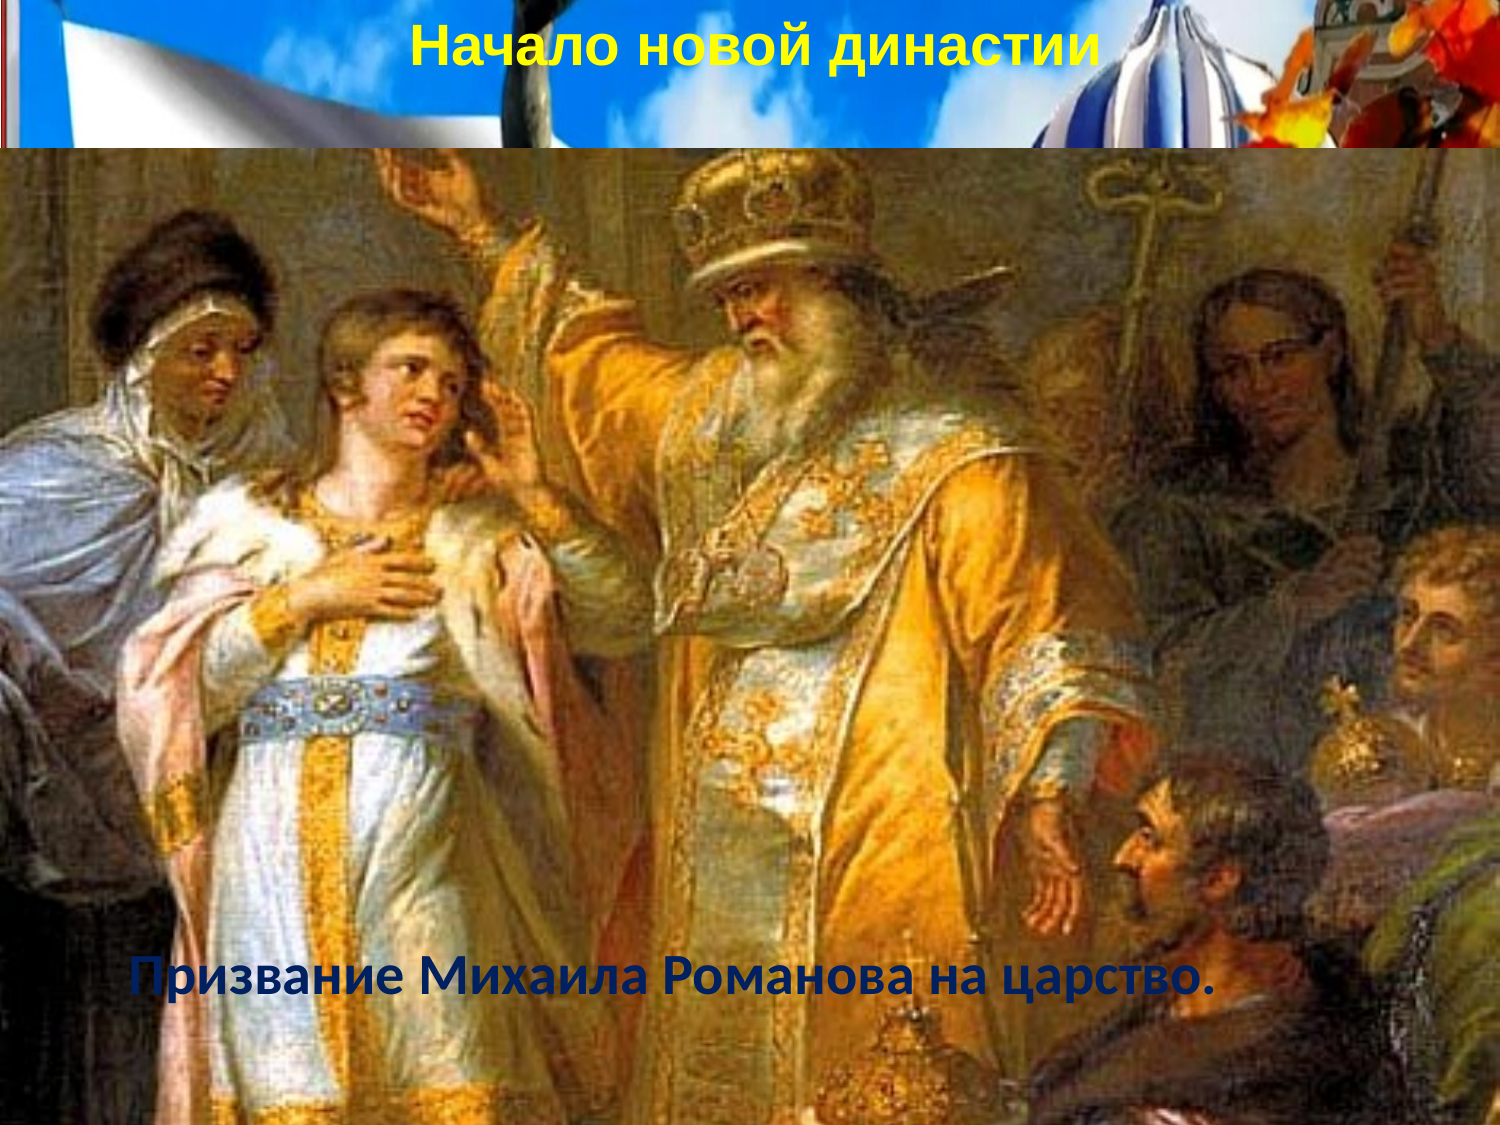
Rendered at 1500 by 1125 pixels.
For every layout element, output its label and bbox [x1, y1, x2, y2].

list [0, 0, 1500, 148]
picture [0, 148, 1500, 1125]
